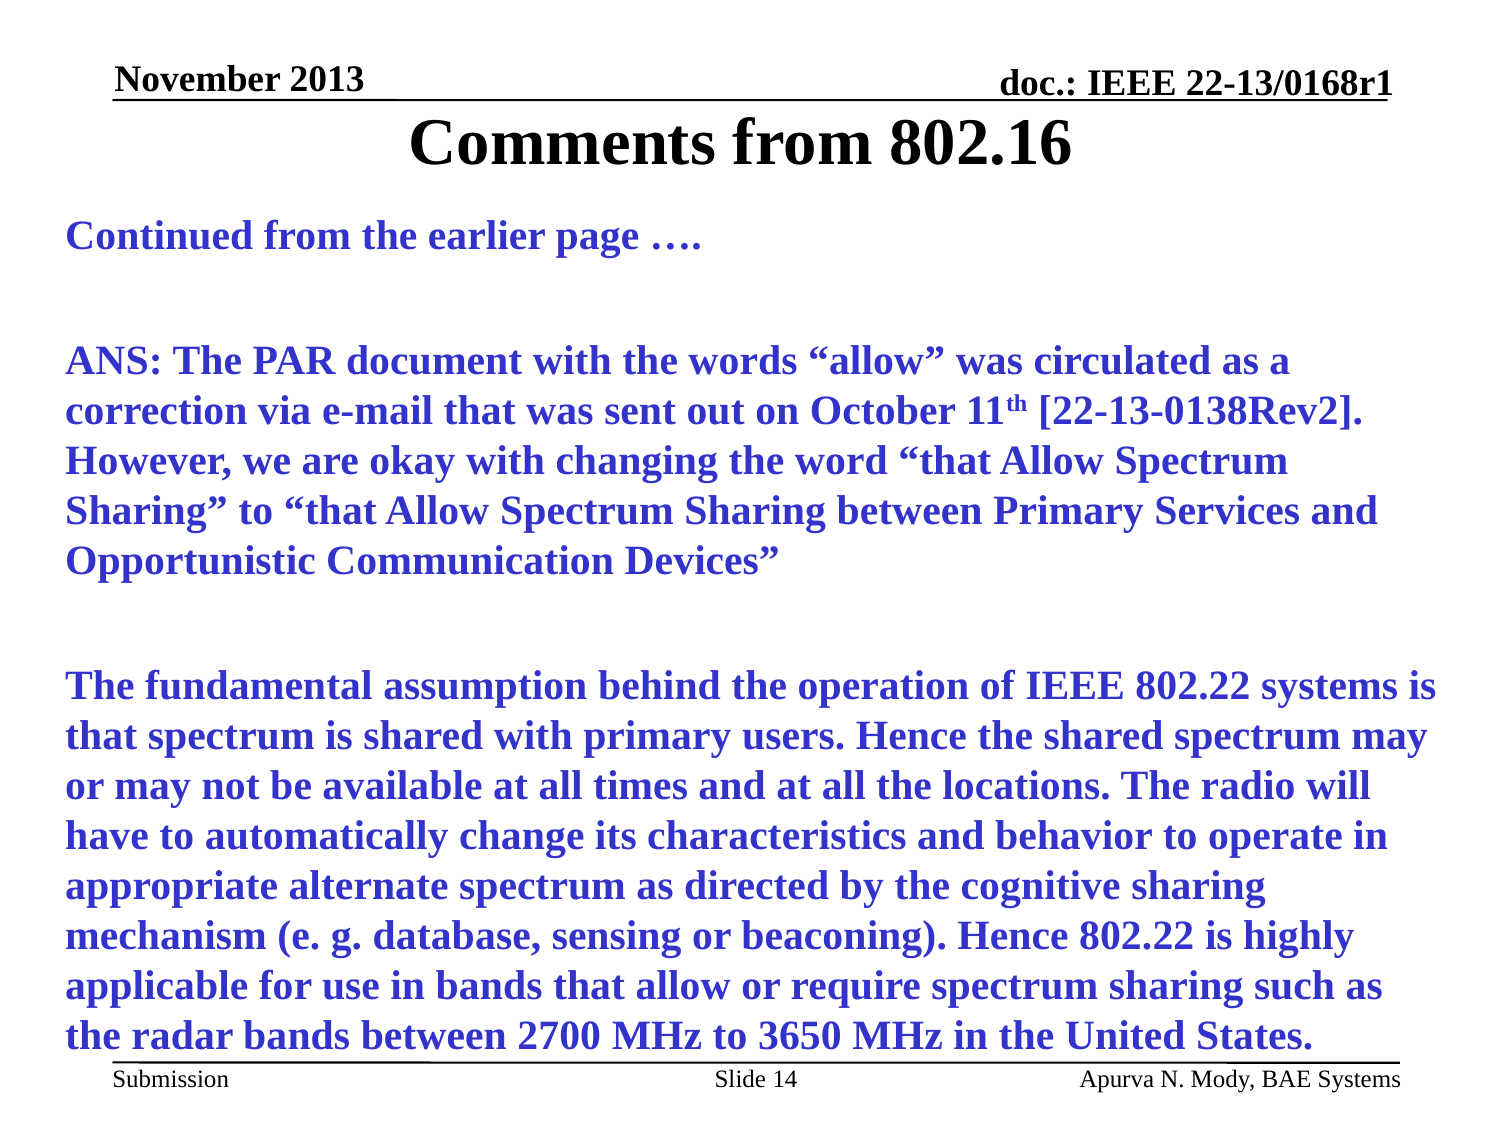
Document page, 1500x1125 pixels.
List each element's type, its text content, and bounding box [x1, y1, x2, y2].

list Continued from the earlier page …. ANS: The PAR document with the words “allow” was circulated as a correction via e-mail that was sent out on October 11th [22-13-0138Rev2]. However, we are okay with changing the word “that Allow Spectrum Sharing” to “that Allow Spectrum Sharing between Primary Services and Opportunistic Communication Devices” The fundamental assumption behind the operation of IEEE 802.22 systems is that spectrum is shared with primary users. Hence the shared spectrum may or may not be available at all times and at all the locations. The radio will have to automatically change its characteristics and behavior to operate in appropriate alternate spectrum as directed by the cognitive sharing mechanism (e. g. database, sensing or beaconing). Hence 802.22 is highly applicable for use in bands that allow or require spectrum sharing such as the radar bands between 2700 MHz to 3650 MHz in the United States. [49, 199, 1463, 1038]
slide_number Slide 14 [712, 1061, 800, 1123]
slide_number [114, 54, 423, 100]
footer Apurva N. Mody, BAE Systems [878, 1061, 1402, 1093]
title Comments from 802.16 [112, 99, 1388, 176]
